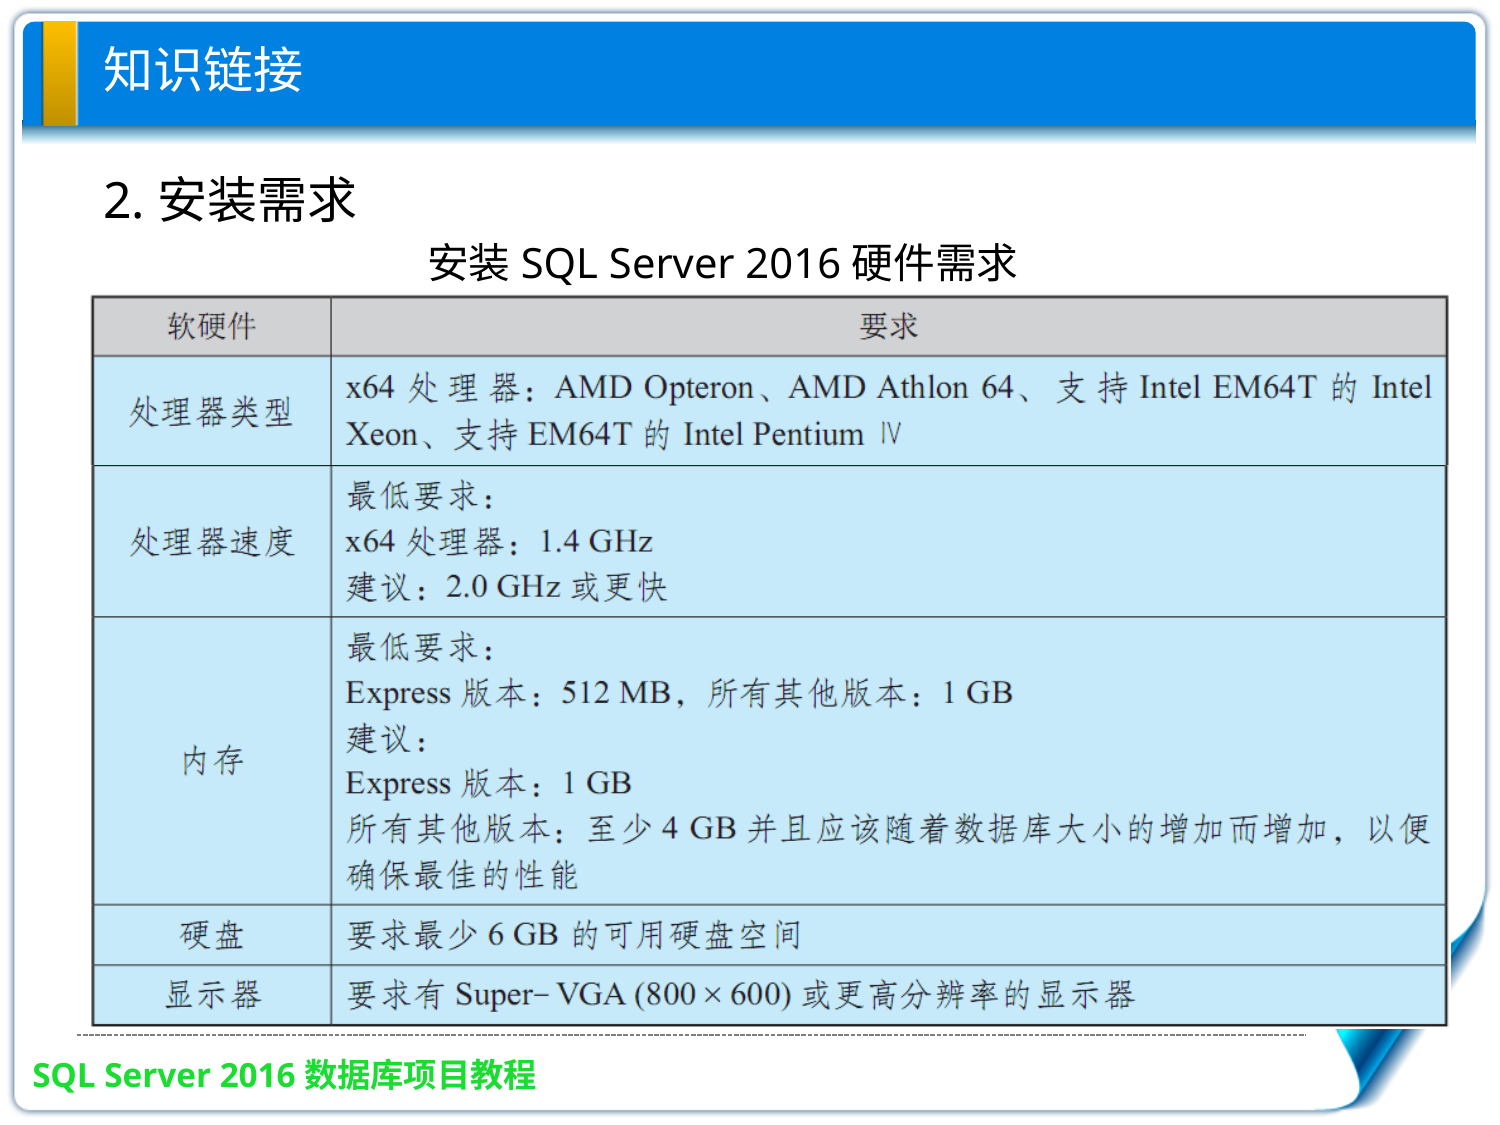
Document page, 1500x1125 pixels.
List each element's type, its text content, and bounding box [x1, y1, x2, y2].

picture [0, 0, 1500, 1125]
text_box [84, 290, 1455, 1029]
list 2.安装需求 安装SQL Server 2016硬件需求 [88, 160, 1439, 290]
title 知识链接 [88, 30, 1301, 124]
